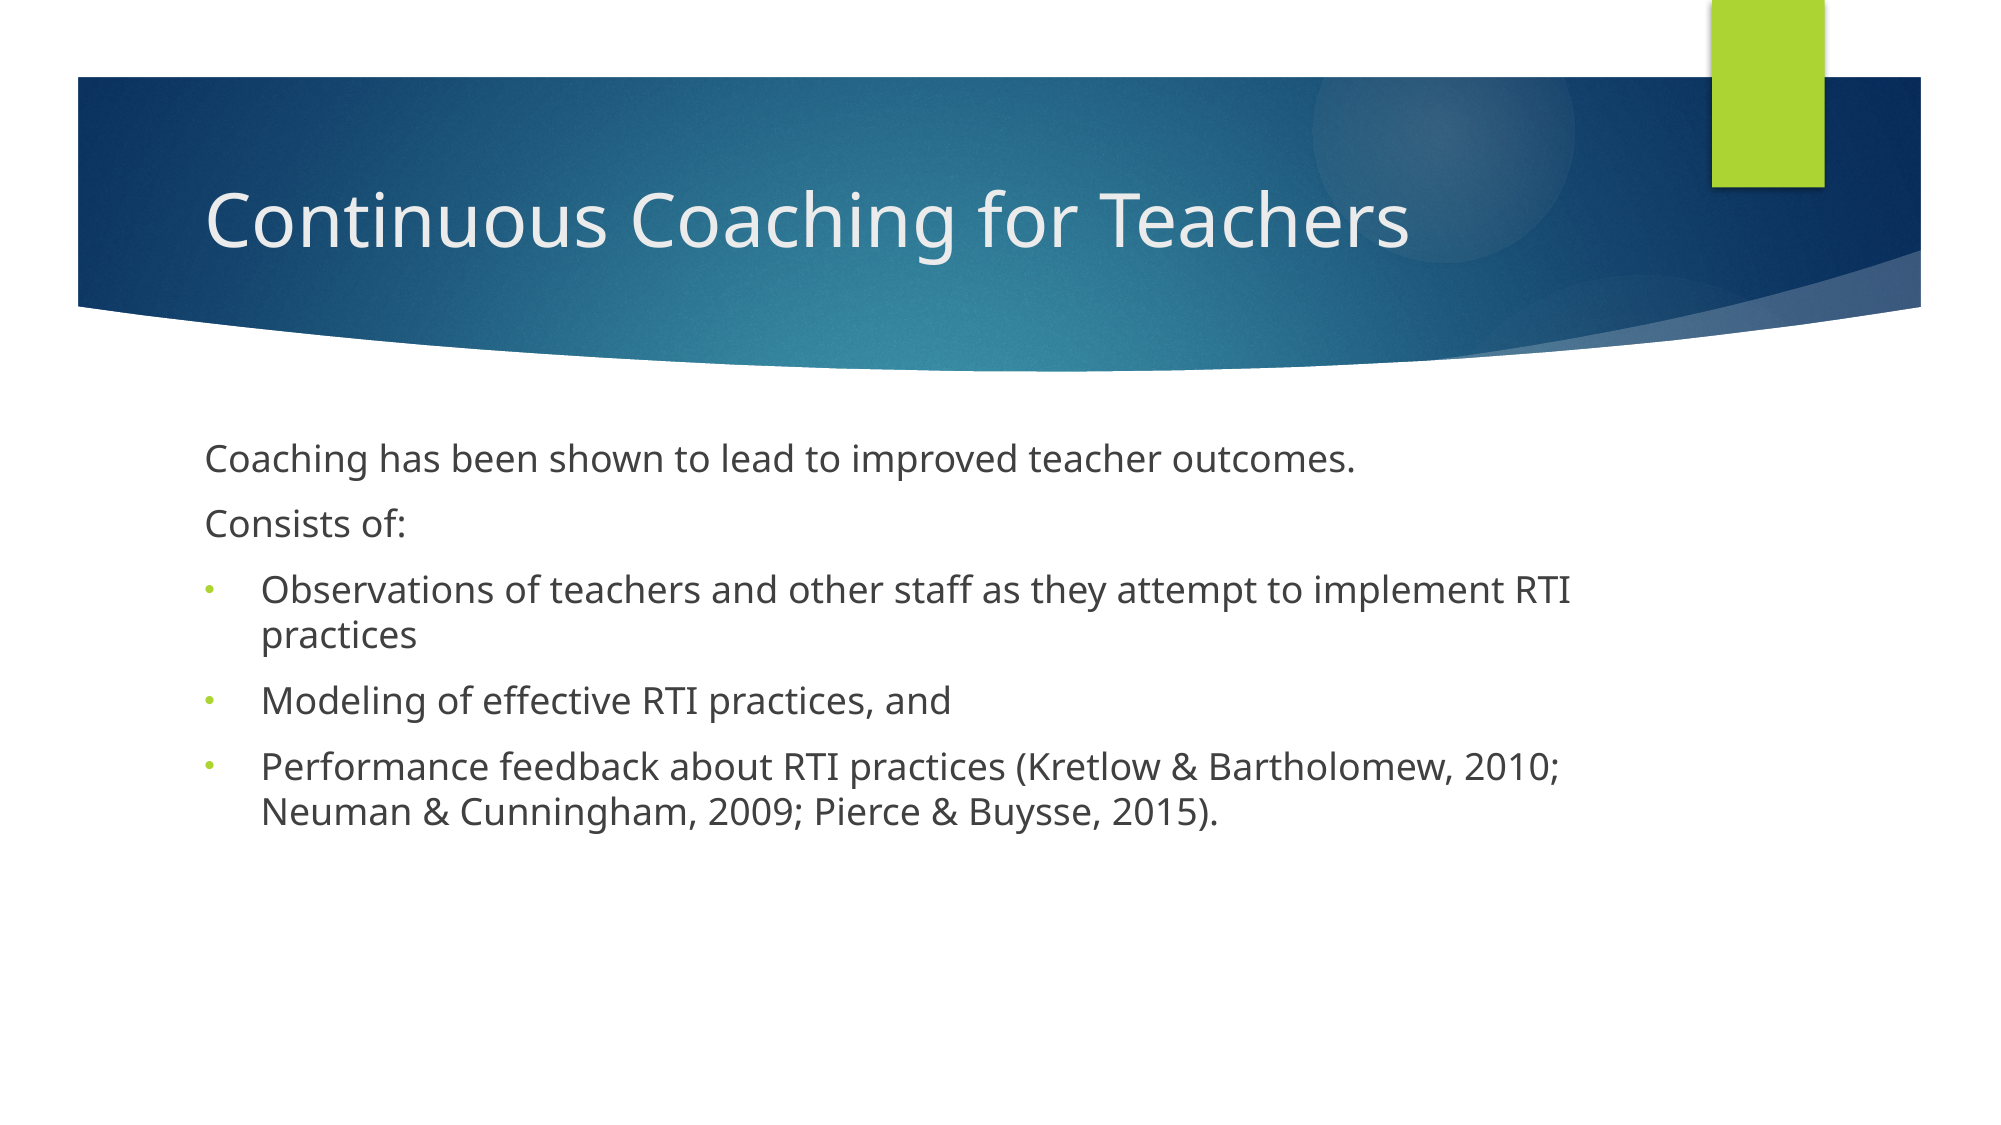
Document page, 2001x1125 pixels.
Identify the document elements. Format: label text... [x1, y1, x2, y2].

list Coaching has been shown to lead to improved teacher outcomes. Consists of: Observations of teachers and other staff as they attempt to implement RTI practices Modeling of effective RTI practices, and Performance feedback about RTI practices (Kretlow & Bartholomew, 2010; Neuman & Cunningham, 2009; Pierce & Buysse, 2015). [189, 427, 1627, 988]
title Continuous Coaching for Teachers [189, 159, 1627, 276]
